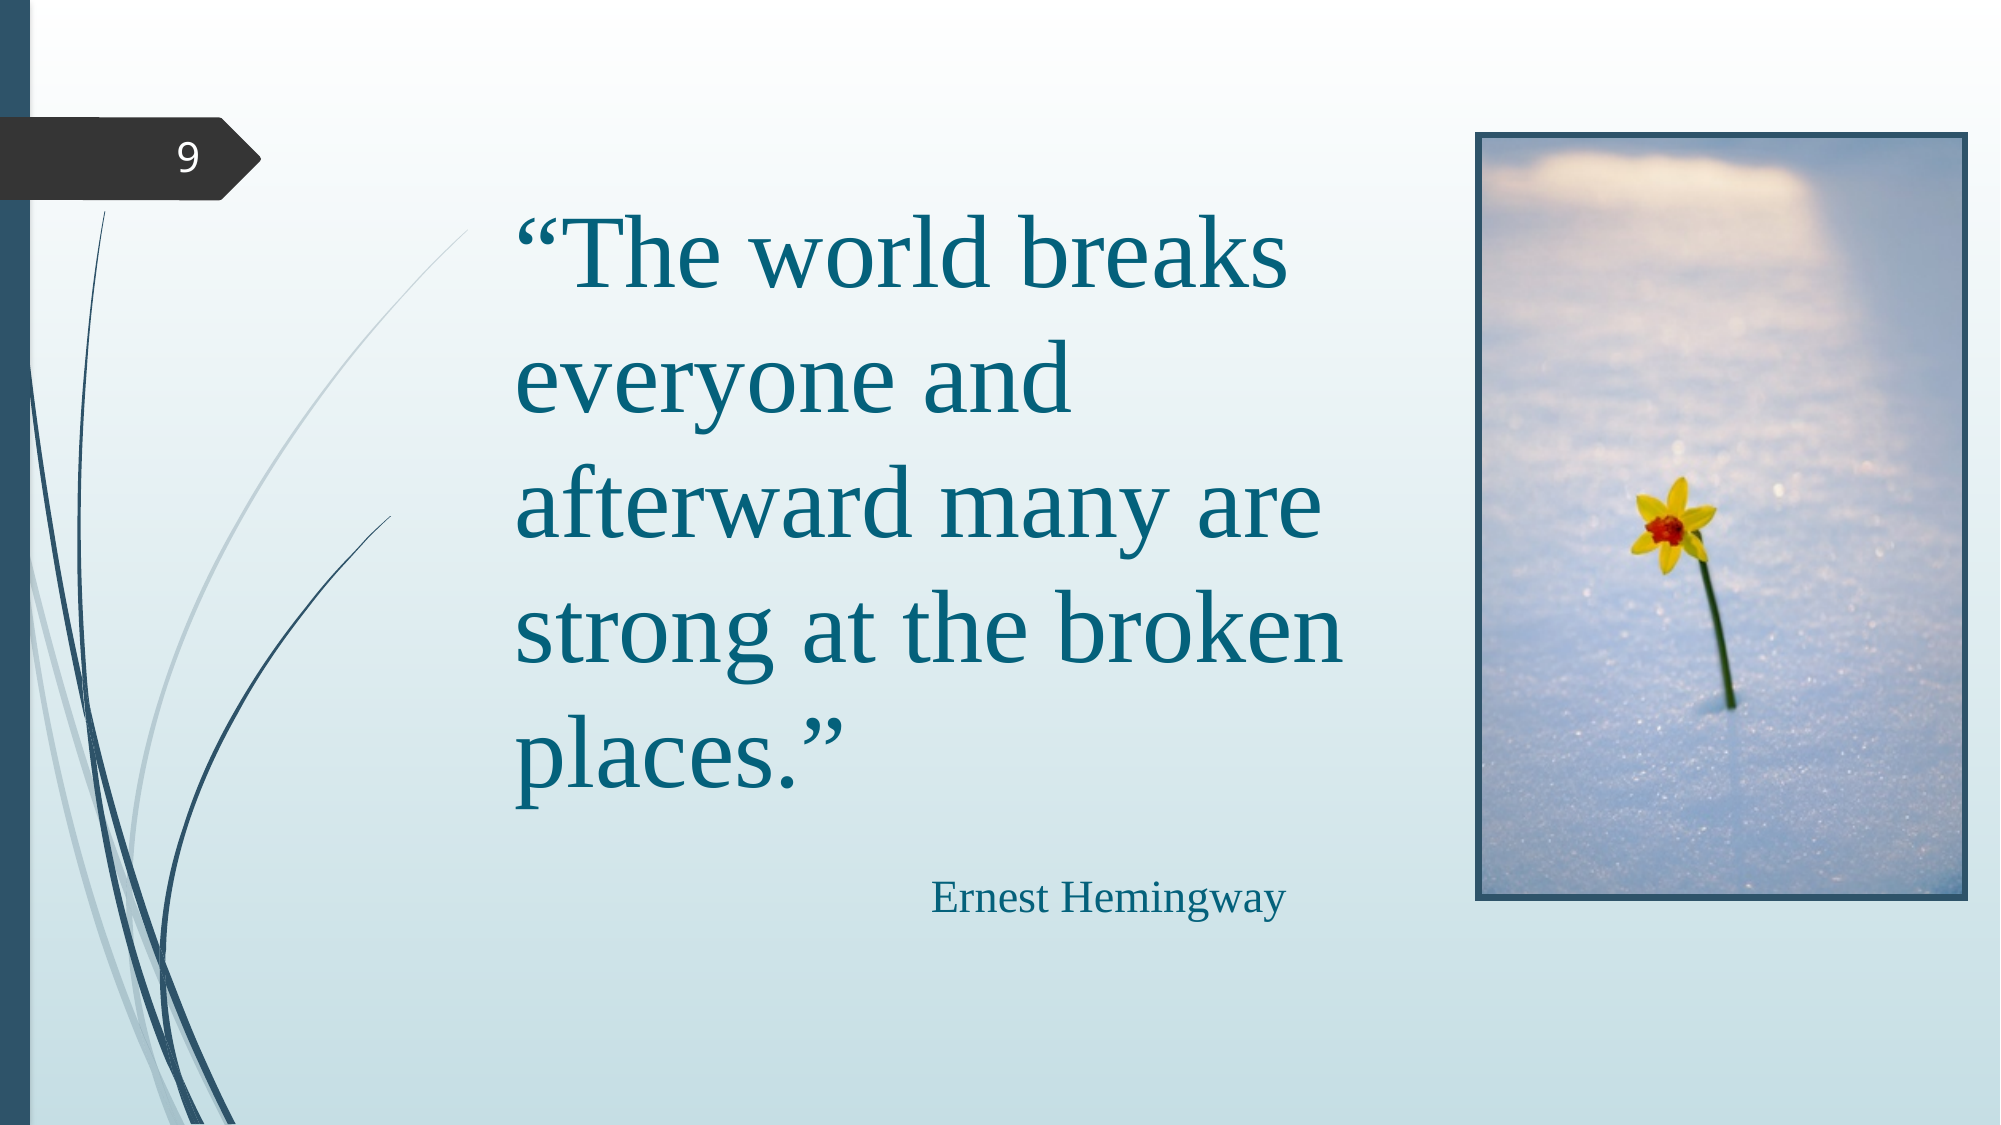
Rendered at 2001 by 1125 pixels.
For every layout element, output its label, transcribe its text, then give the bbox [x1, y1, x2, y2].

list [28, 137, 1481, 853]
text_box “The world breaks everyone and afterward many are strong at the broken places.” Ernest Hemingway [500, 862, 1500, 941]
picture [1481, 137, 1963, 895]
slide_number 9 [87, 129, 216, 137]
